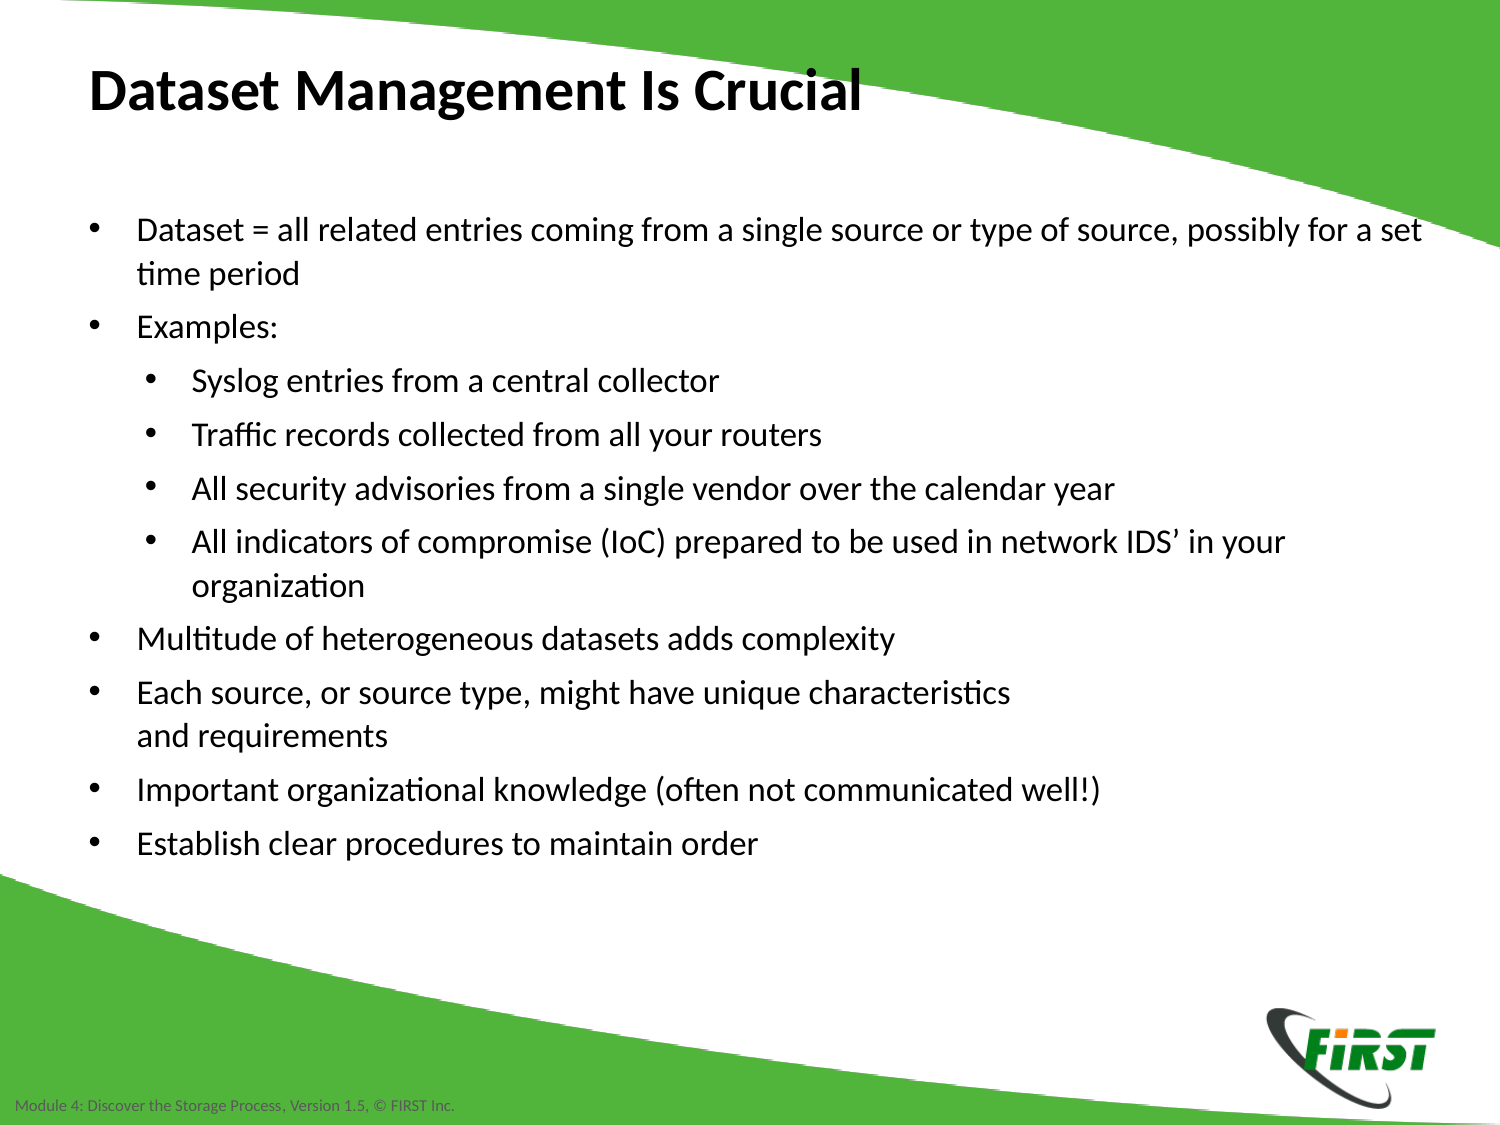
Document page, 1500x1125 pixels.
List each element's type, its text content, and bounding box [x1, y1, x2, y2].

text_box Dataset = all related entries coming from a single source or type of source, possibly for a set time period Examples: Syslog entries from a central collector Traffic records collected from all your routers All security advisories from a single vendor over the calendar year All indicators of compromise (IoC) prepared to be used in network IDS’ in your organization Multitude of heterogeneous datasets adds complexity Each source, or source type, might have unique characteristics and requirements Important organizational knowledge (often not communicated well!) Establish clear procedures to maintain order [73, 197, 1469, 905]
picture [0, 0, 1500, 1125]
text_box Dataset Management Is Crucial [74, 57, 1425, 125]
